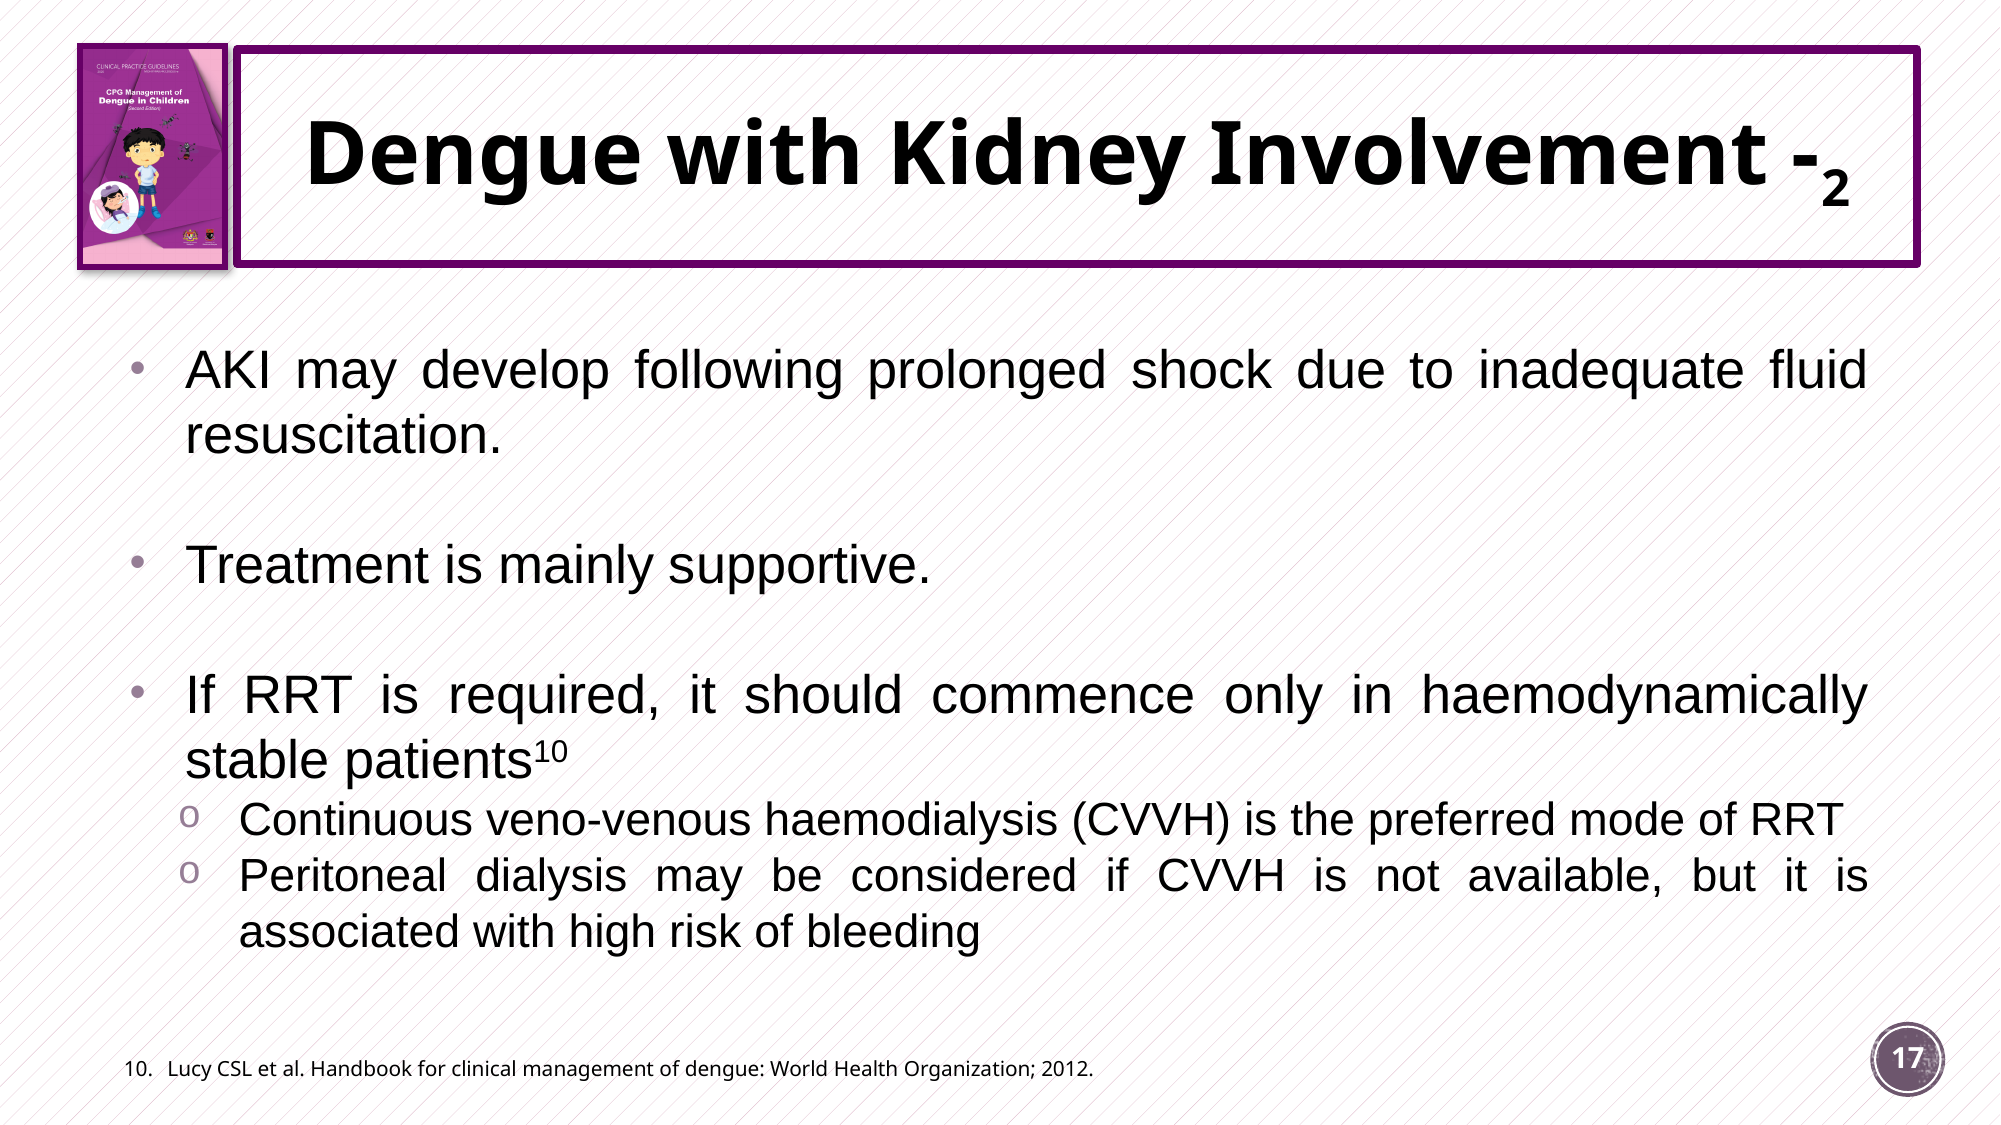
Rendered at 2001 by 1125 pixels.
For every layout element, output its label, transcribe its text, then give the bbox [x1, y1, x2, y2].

picture [83, 49, 222, 264]
text_box Lucy CSL et al. Handbook for clinical management of dengue: World Health Organization; 2012. [109, 1048, 1592, 1089]
list AKI may develop following prolonged shock due to inadequate fluid resuscitation. Treatment is mainly supportive. If RRT is required, it should commence only in haemodynamically stable patients10 Continuous veno-venous haemodialysis (CVVH) is the preferred mode of RRT Peritoneal dialysis may be considered if CVVH is not available, but it is associated with high risk of bleeding [114, 327, 1885, 1013]
slide_number 17 [1855, 1028, 1961, 1089]
text_box Dengue with Kidney Involvement -2 [237, 49, 1918, 264]
